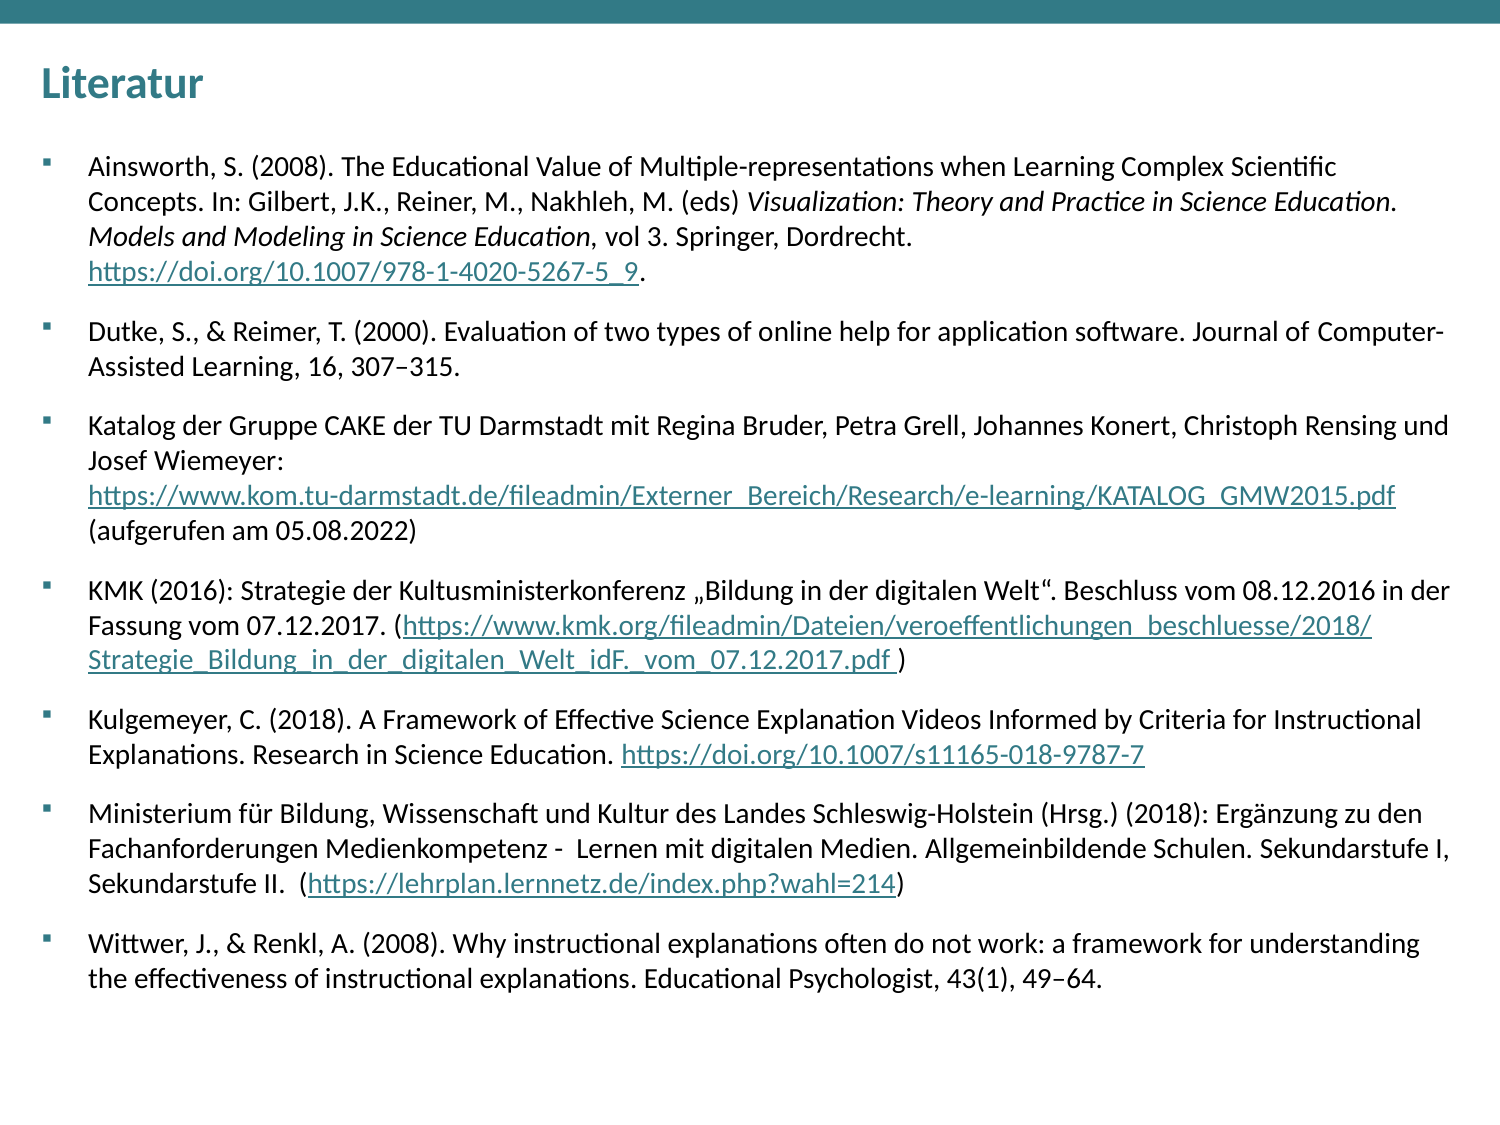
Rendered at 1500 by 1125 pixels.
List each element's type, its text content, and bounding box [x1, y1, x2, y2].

list Ainsworth, S. (2008). The Educational Value of Multiple-representations when Learning Complex Scientific Concepts. In: Gilbert, J.K., Reiner, M., Nakhleh, M. (eds) Visualization: Theory and Practice in Science Education. Models and Modeling in Science Education, vol 3. Springer, Dordrecht. https://doi.org/10.1007/978-1-4020-5267-5_9. Dutke, S., & Reimer, T. (2000). Evaluation of two types of online help for application software. Journal of Computer-Assisted Learning, 16, 307–315. Katalog der Gruppe CAKE der TU Darmstadt mit Regina Bruder, Petra Grell, Johannes Konert, Christoph Rensing und Josef Wiemeyer: https://www.kom.tu-darmstadt.de/fileadmin/Externer_Bereich/Research/e-learning/KATALOG_GMW2015.pdf (aufgerufen am 05.08.2022) KMK (2016): Strategie der Kultusministerkonferenz „Bildung in der digitalen Welt“. Beschluss vom 08.12.2016 in der Fassung vom 07.12.2017. (https://www.kmk.org/fileadmin/Dateien/veroeffentlichungen_beschluesse/2018/Strategie_Bildung_in_der_digitalen_Welt_idF._vom_07.12.2017.pdf ) Kulgemeyer, C. (2018). A Framework of Effective Science Explanation Videos Informed by Criteria for Instructional Explanations. Research in Science Education. https://doi.org/10.1007/s11165-018-9787-7 Ministerium für Bildung, Wissenschaft und Kultur des Landes Schleswig-Holstein (Hrsg.) (2018): Ergänzung zu den Fachanforderungen Medienkompetenz - Lernen mit digitalen Medien. Allgemeinbildende Schulen. Sekundarstufe I, Sekundarstufe II. (https://lehrplan.lernnetz.de/index.php?wahl=214) Wittwer, J., & Renkl, A. (2008). Why instructional explanations often do not work: a framework for understanding the effectiveness of instructional explanations. Educational Psychologist, 43(1), 49–64. [41, 147, 1459, 1063]
title Literatur [41, 53, 1459, 119]
